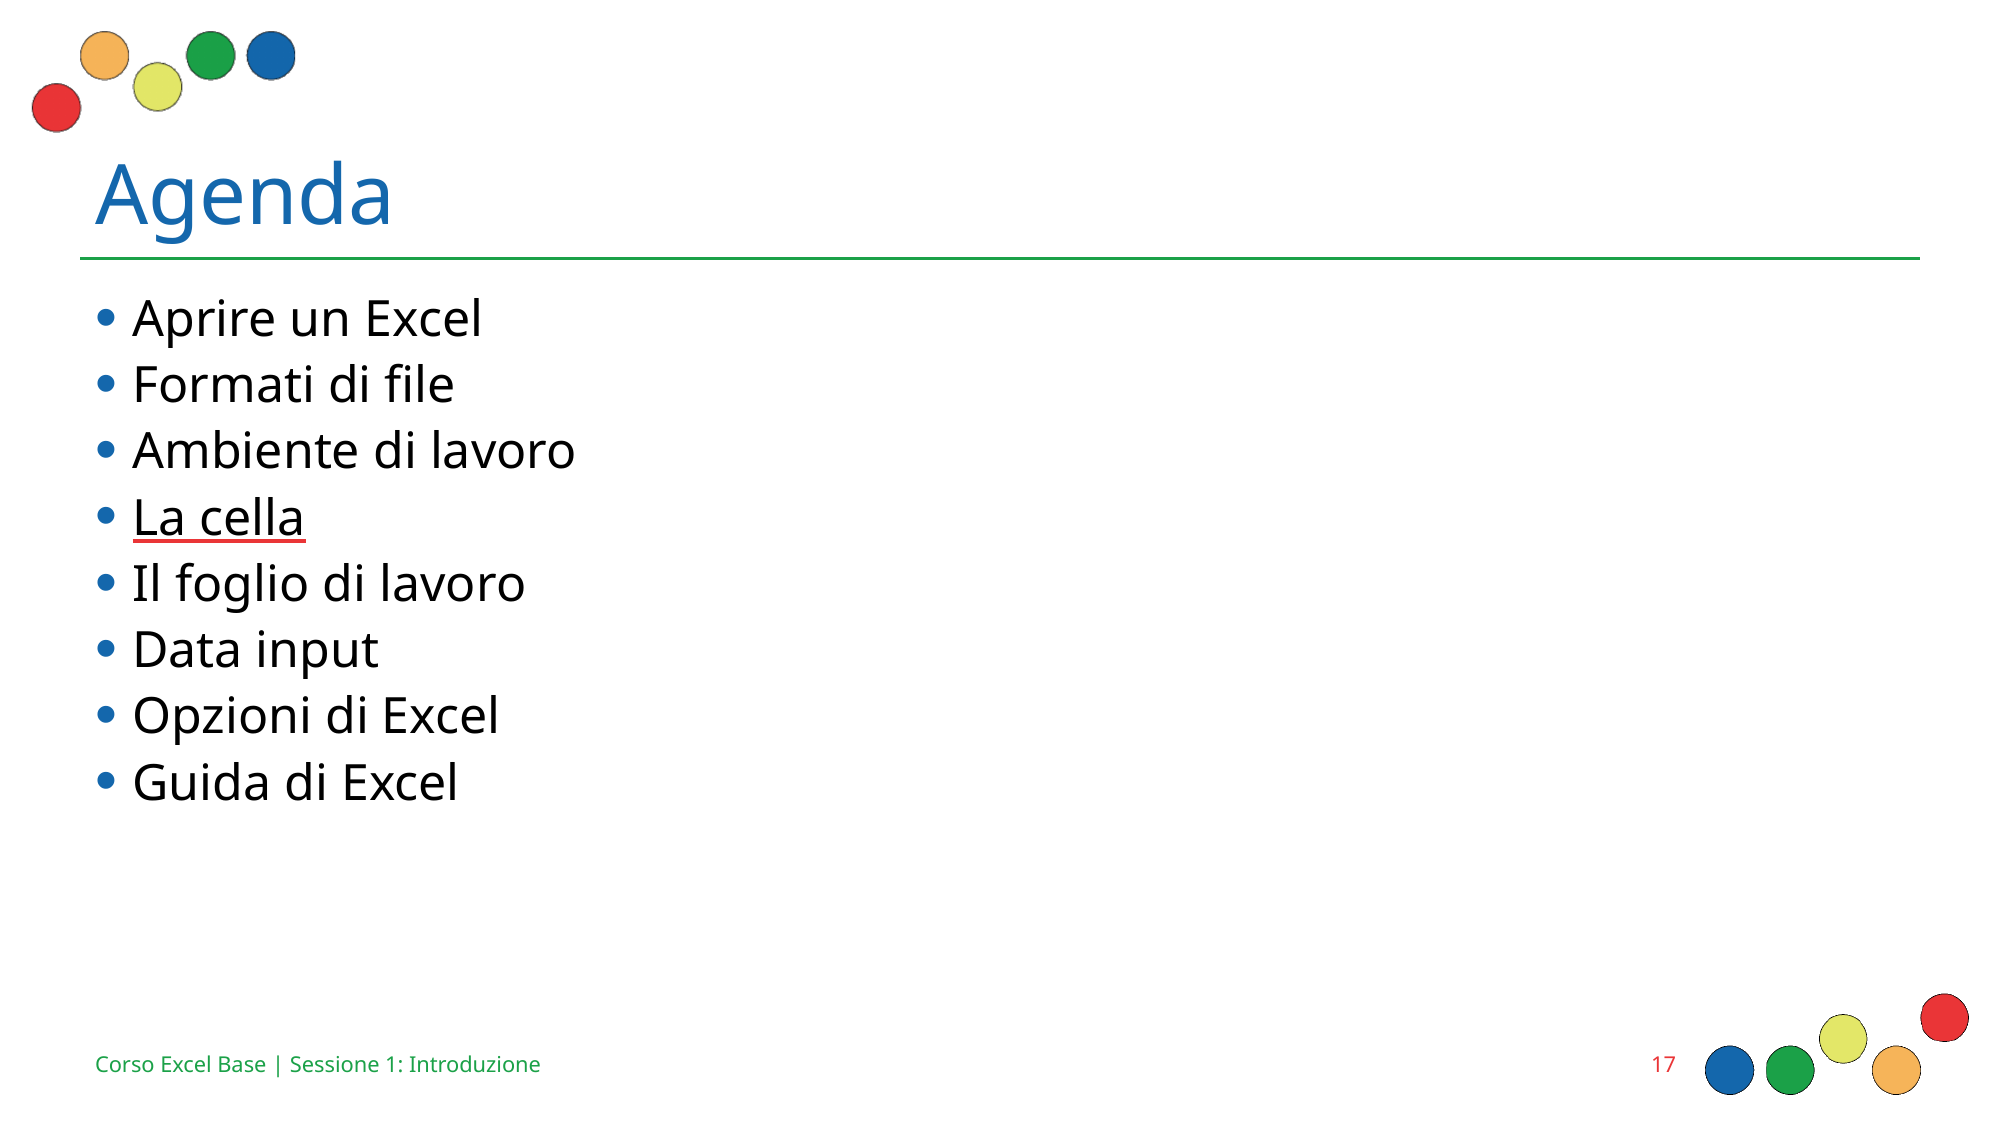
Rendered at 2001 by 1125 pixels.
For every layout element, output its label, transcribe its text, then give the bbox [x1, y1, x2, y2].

footer Corso Excel Base | Sessione 1: Introduzione [80, 1035, 1571, 1096]
picture [1704, 990, 1971, 1096]
slide_number 17 [1583, 1035, 1692, 1096]
list Aprire un Excel Formati di file Ambiente di lavoro La cella Il foglio di lavoro Data input Opzioni di Excel Guida di Excel [80, 278, 1920, 1011]
picture [29, 30, 295, 135]
title Agenda [80, 123, 1920, 259]
